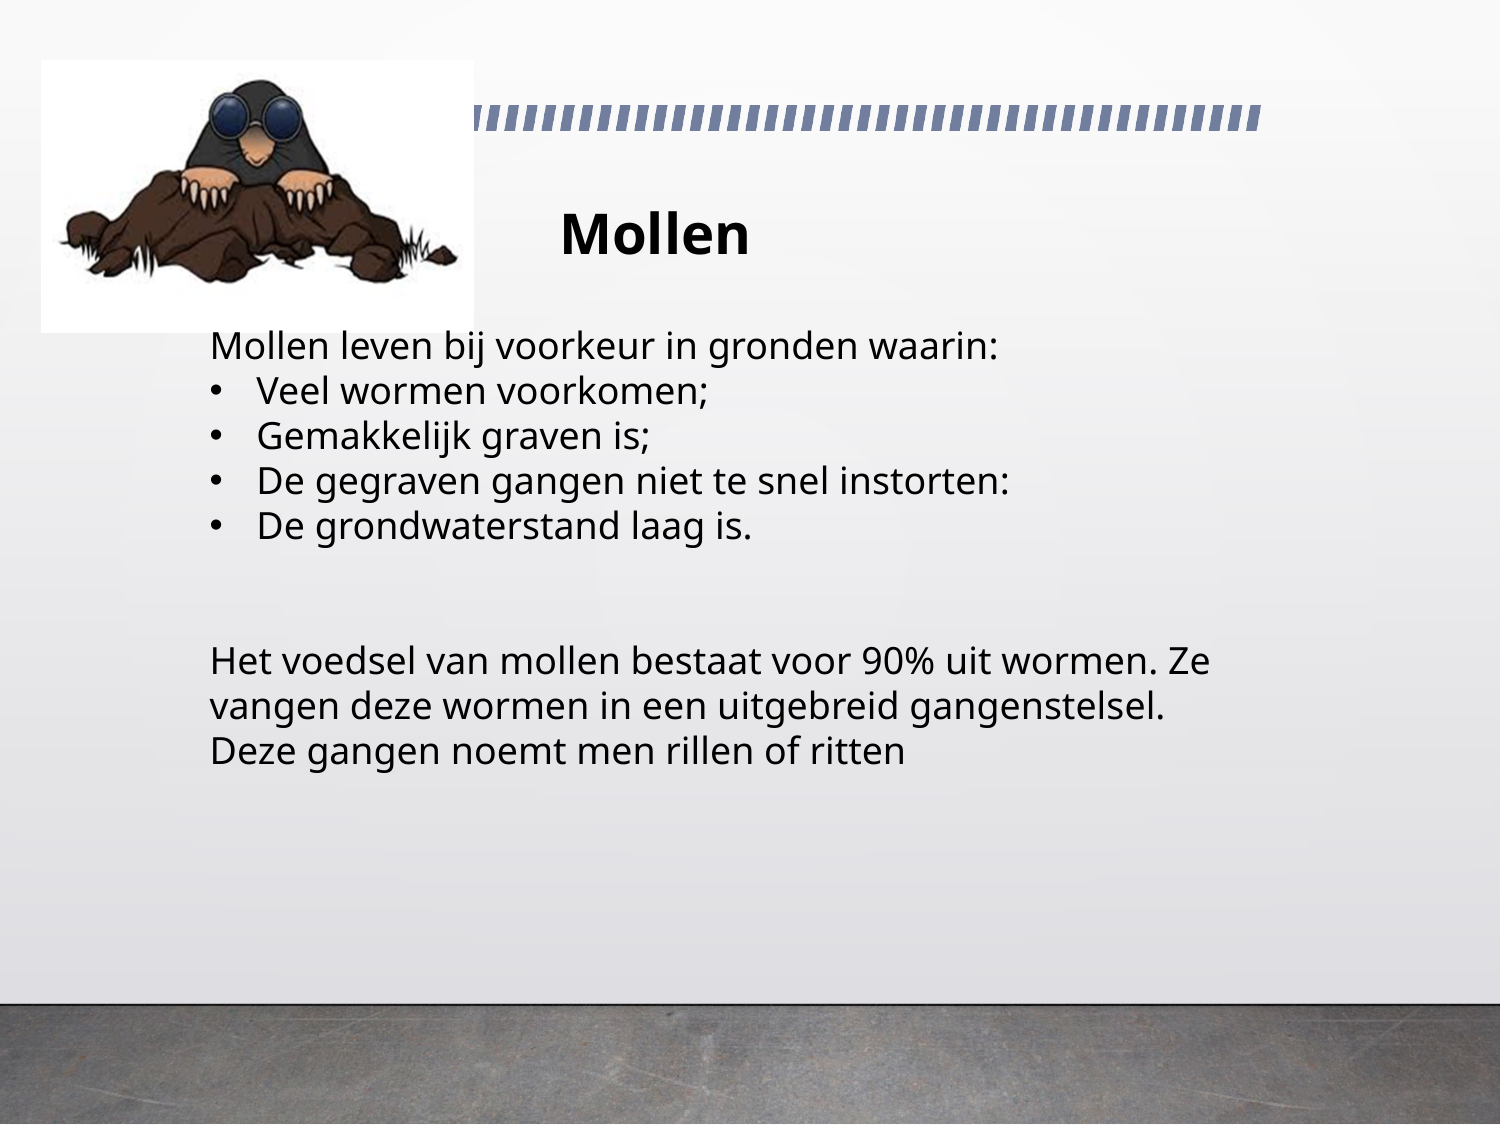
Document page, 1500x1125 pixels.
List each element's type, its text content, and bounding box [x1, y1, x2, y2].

picture [0, 1004, 1500, 1124]
text_box Mollen leven bij voorkeur in gronden waarin: Veel wormen voorkomen; Gemakkelijk graven is; De gegraven gangen niet te snel instorten: De grondwaterstand laag is. Het voedsel van mollen bestaat voor 90% uit wormen. Ze vangen deze wormen in een uitgebreid gangenstelsel. Deze gangen noemt men rillen of ritten [194, 314, 1270, 780]
title Mollen [474, 125, 1199, 268]
picture [40, 59, 474, 333]
